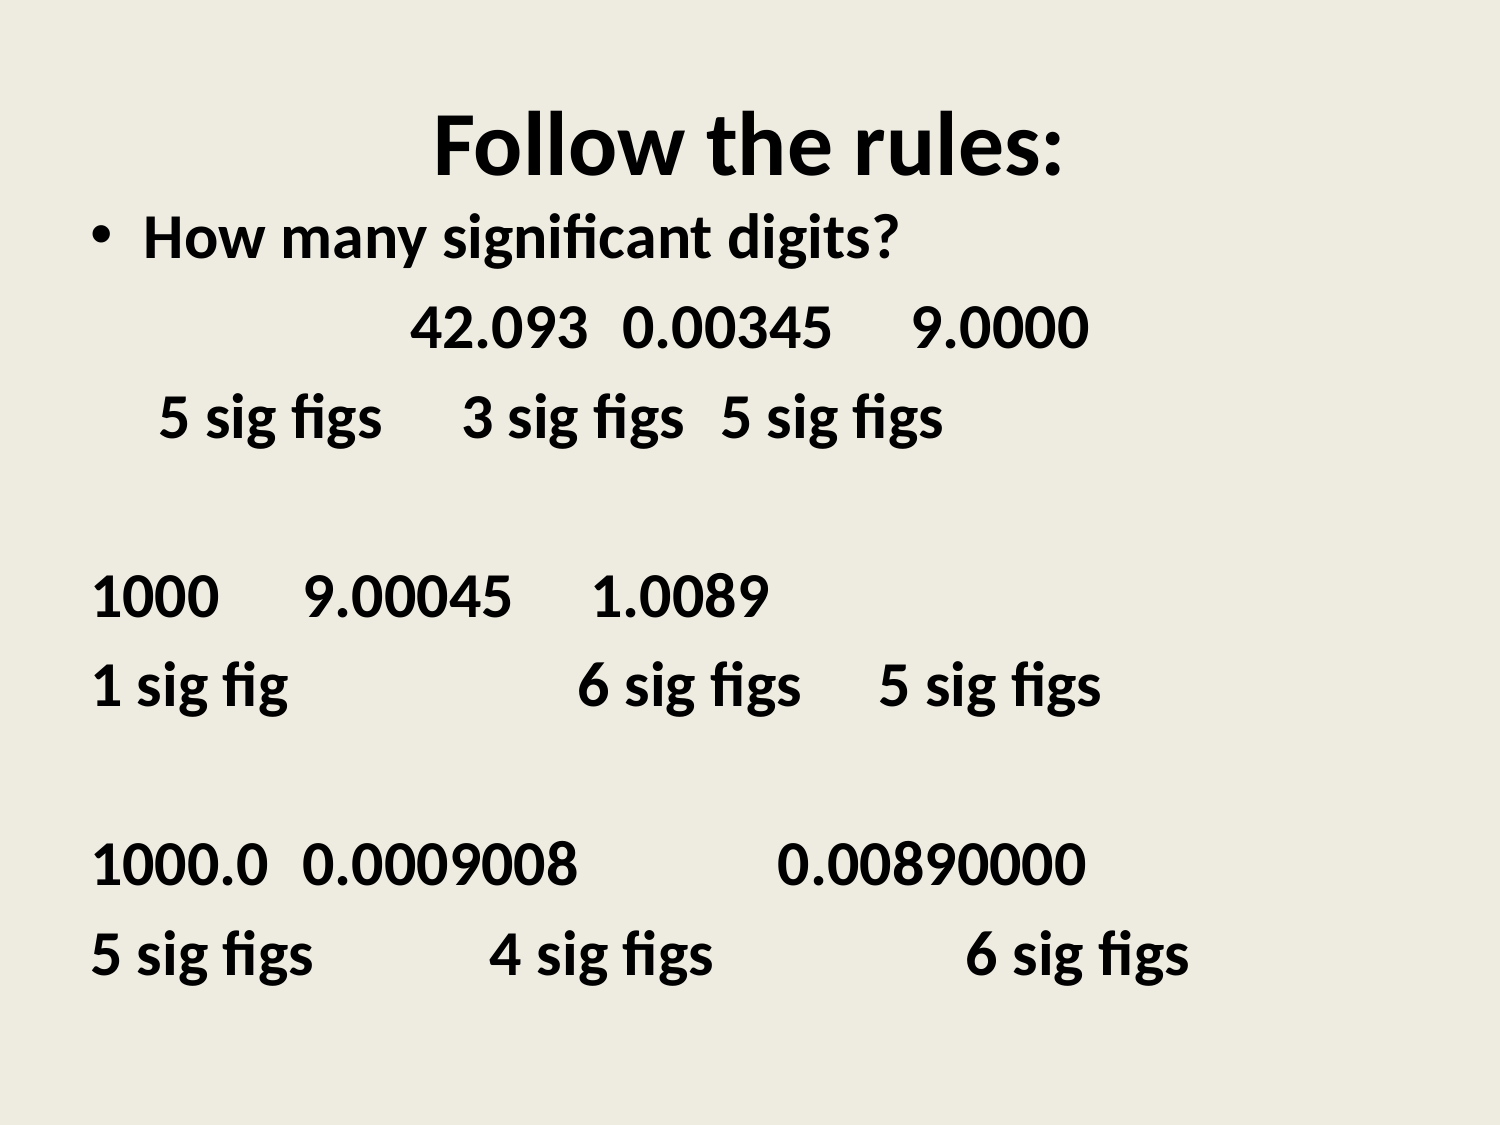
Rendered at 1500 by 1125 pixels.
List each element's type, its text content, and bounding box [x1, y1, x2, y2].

title Follow the rules: [75, 45, 1425, 187]
list How many significant digits? 42.093 0.00345 9.0000 5 sig figs 3 sig figs 5 sig figs 1000 9.00045 1.0089 1 sig fig 6 sig figs 5 sig figs 1000.0 0.0009008 0.00890000 5 sig figs 4 sig figs 6 sig figs [75, 187, 1425, 1005]
